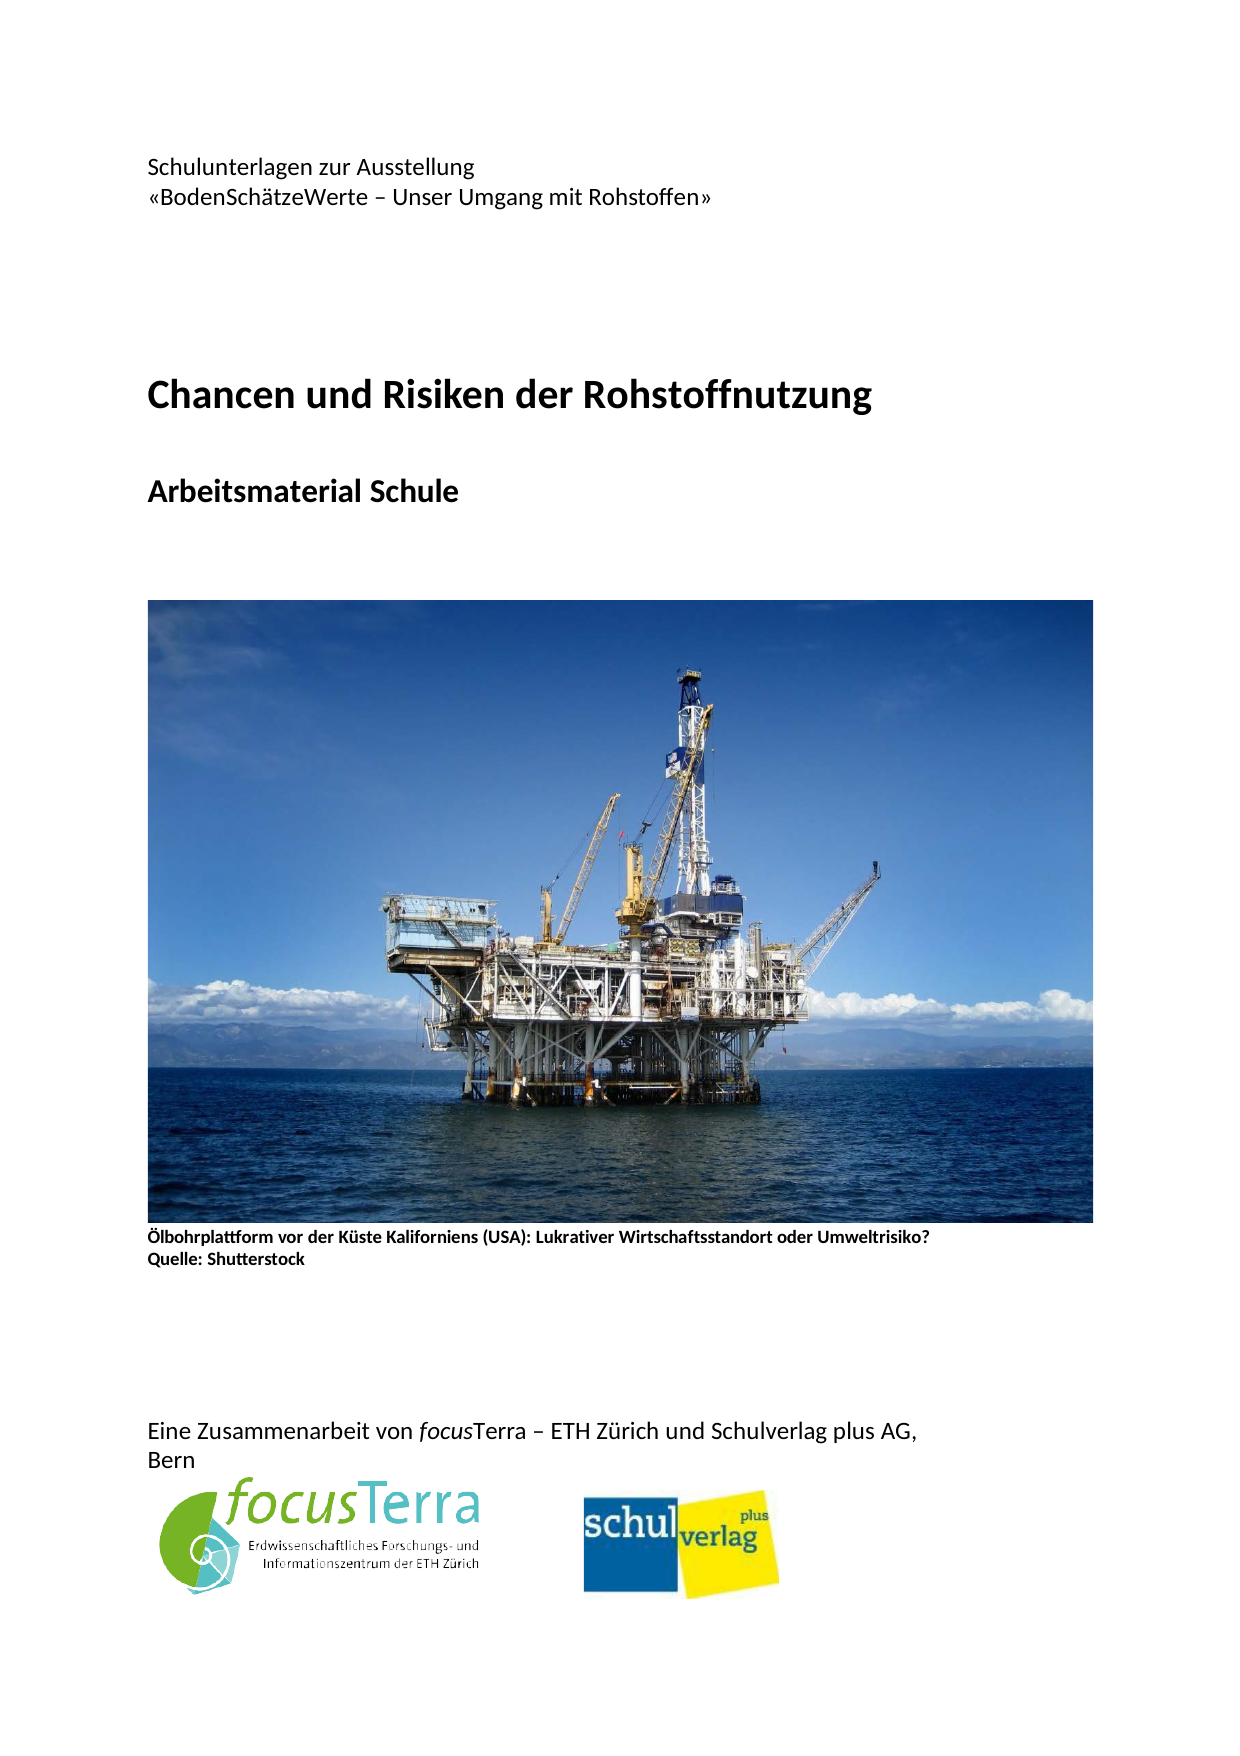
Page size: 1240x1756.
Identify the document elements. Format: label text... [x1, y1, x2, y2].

text_box Eine Zusammenarbeit von focusTerra – ETH Zürich und Schulverlag plus AG, Bern [145, 1414, 970, 1474]
text_box Ölbohrplattform vor der Küste Kaliforniens (USA): Lukrativer Wirtschaftsstandort oder Umweltrisiko? Quelle: Shutterstock [145, 1224, 939, 1270]
text_box [583, 1490, 780, 1599]
text_box Schulunterlagen zur Ausstellung «BodenSchätzeWerte – Unser Umgang mit Rohstoffen» [145, 150, 715, 211]
text_box [147, 600, 1094, 1223]
text_box Chancen und Risiken der Rohstoffnutzung Arbeitsmaterial Schule [145, 367, 874, 510]
text_box [159, 1477, 479, 1596]
